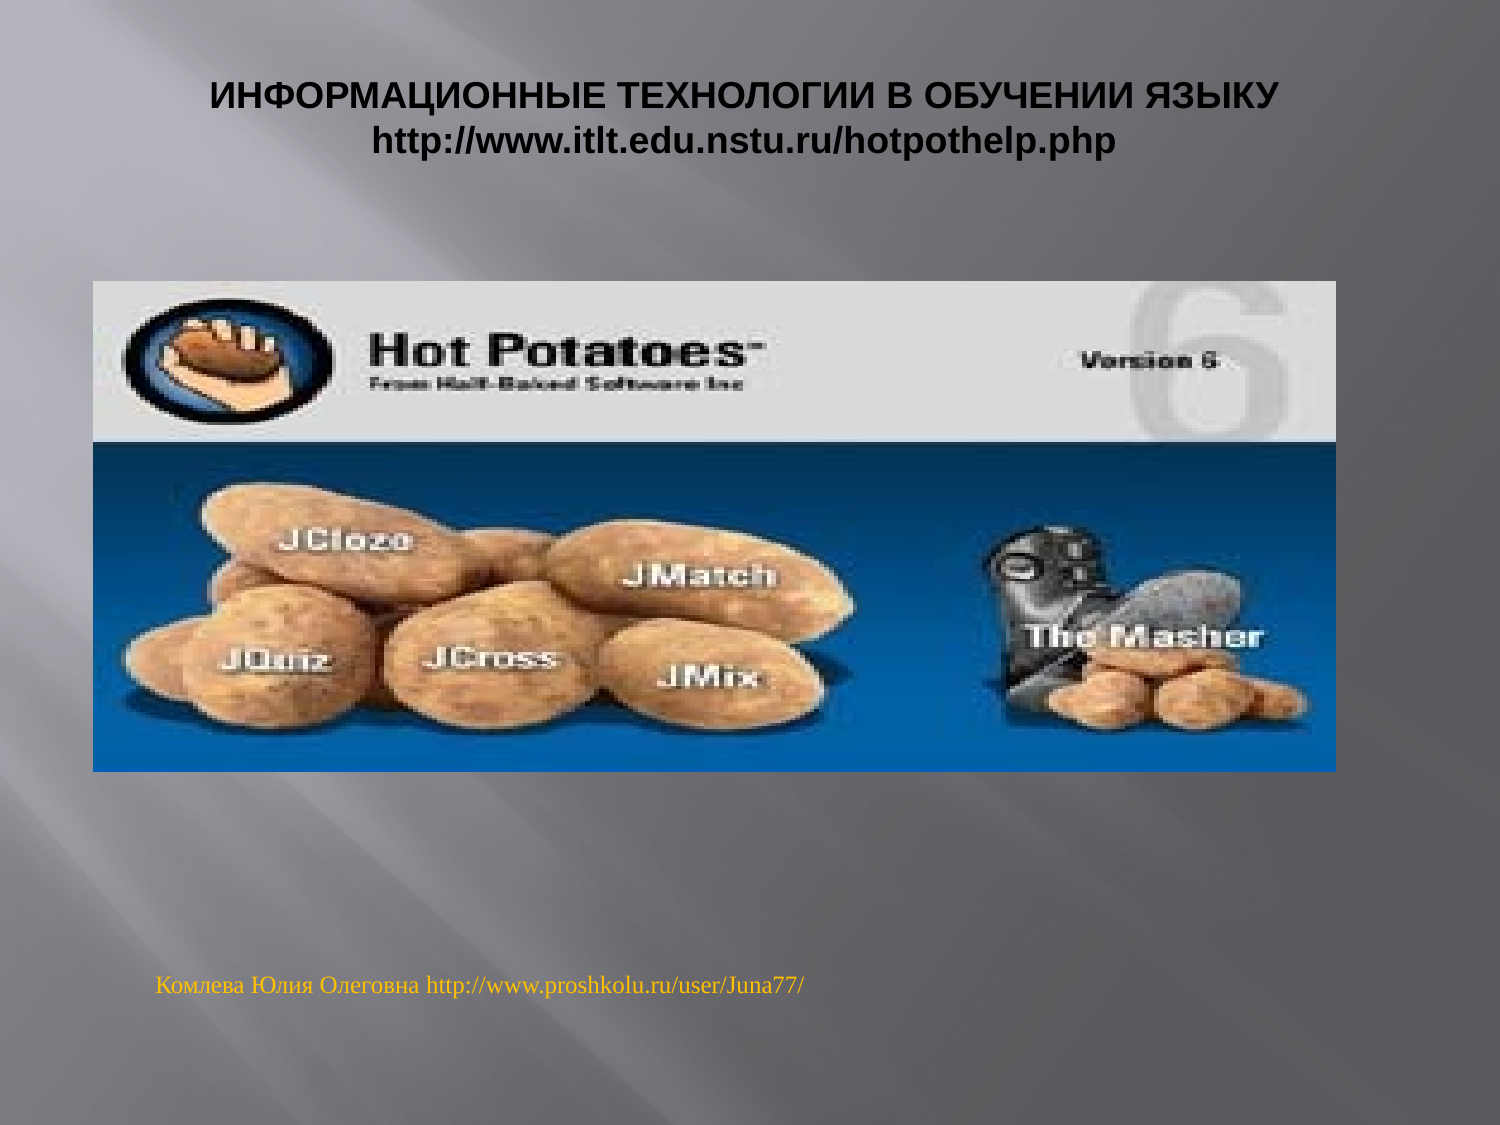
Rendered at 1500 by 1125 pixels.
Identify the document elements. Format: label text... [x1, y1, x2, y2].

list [93, 280, 1337, 773]
title ИНФОРМАЦИОННЫЕ ТЕХНОЛОГИИ В ОБУЧЕНИИ ЯЗЫКУ http://www.itlt.edu.nstu.ru/hotpothelp.php [75, 45, 1425, 233]
text_box Комлева Юлия Олеговна http://www.proshkolu.ru/user/Juna77/ [140, 960, 1383, 1006]
